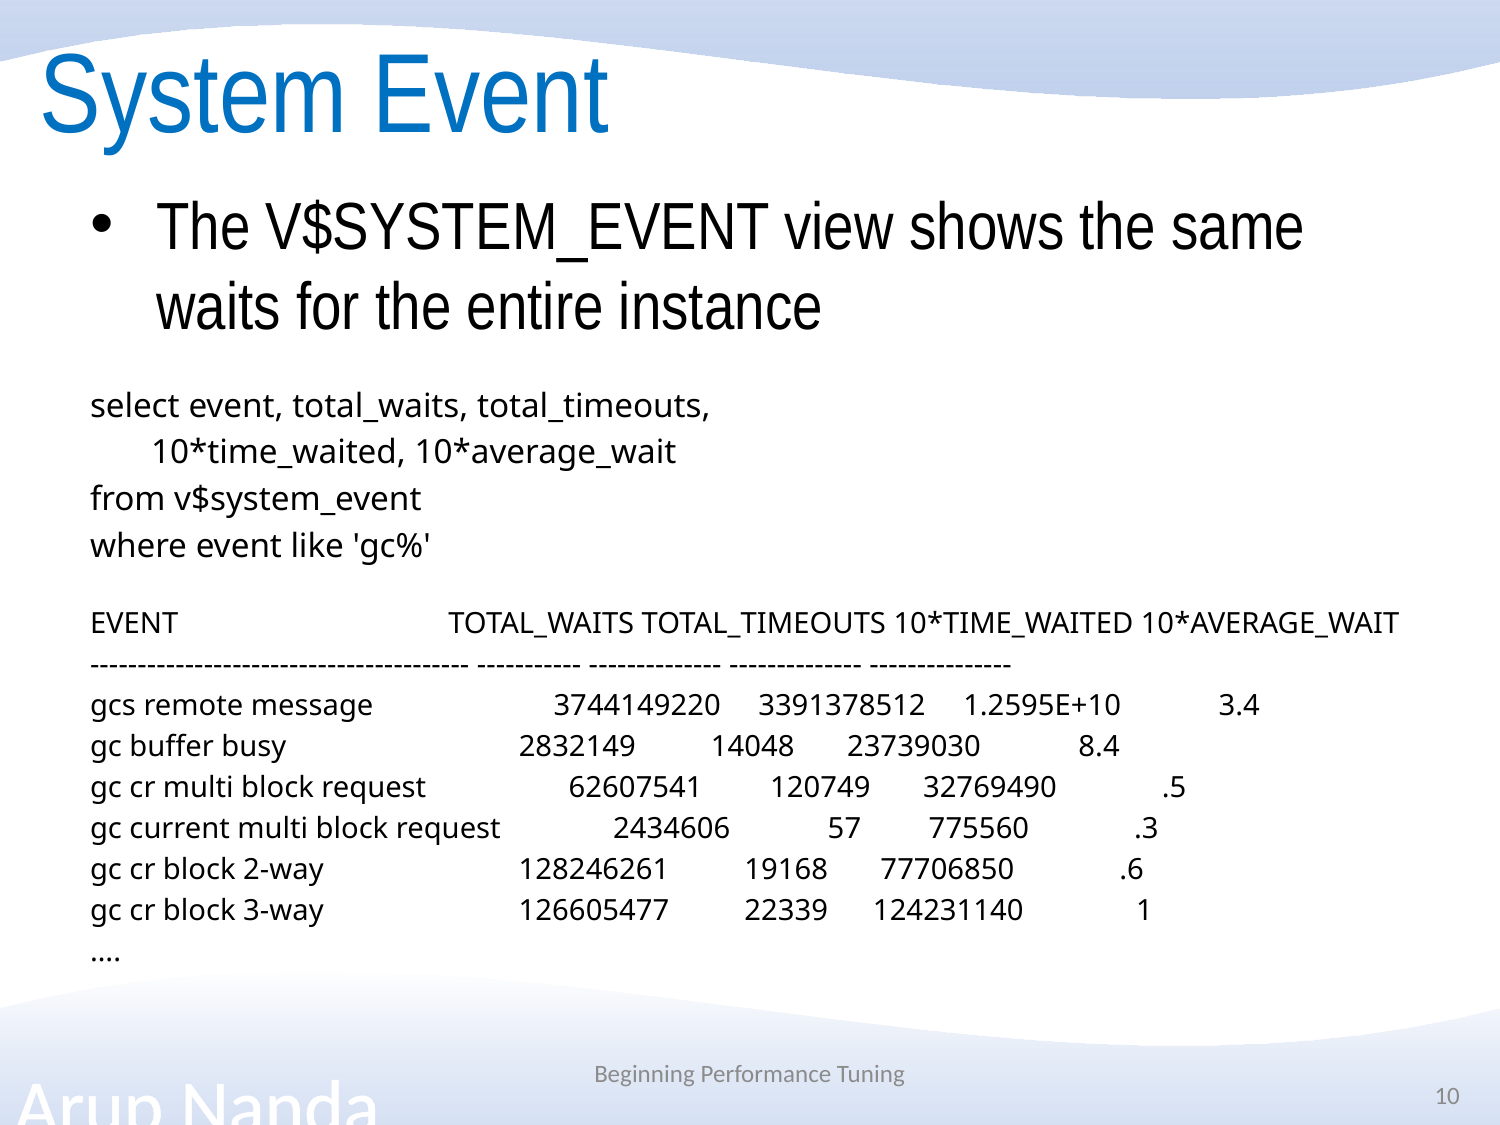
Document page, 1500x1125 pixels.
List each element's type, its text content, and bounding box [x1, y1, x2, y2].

footer Beginning Performance Tuning [512, 1042, 988, 1103]
slide_number 10 [1125, 1065, 1475, 1125]
title System Event [24, 24, 1475, 150]
list The V$SYSTEM_EVENT view shows the same waits for the entire instance select event, total_waits, total_timeouts, 10*time_waited, 10*average_wait from v$system_event where event like 'gc%' EVENT TOTAL_WAITS TOTAL_TIMEOUTS 10*TIME_WAITED 10*AVERAGE_WAIT ---------------------------------------- ----------- -------------- -------------- --------------- gcs remote message 3744149220 3391378512 1.2595E+10 3.4 gc buffer busy 2832149 14048 23739030 8.4 gc cr multi block request 62607541 120749 32769490 .5 gc current multi block request 2434606 57 775560 .3 gc cr block 2-way 128246261 19168 77706850 .6 gc cr block 3-way 126605477 22339 124231140 1 …. [75, 174, 1425, 1005]
